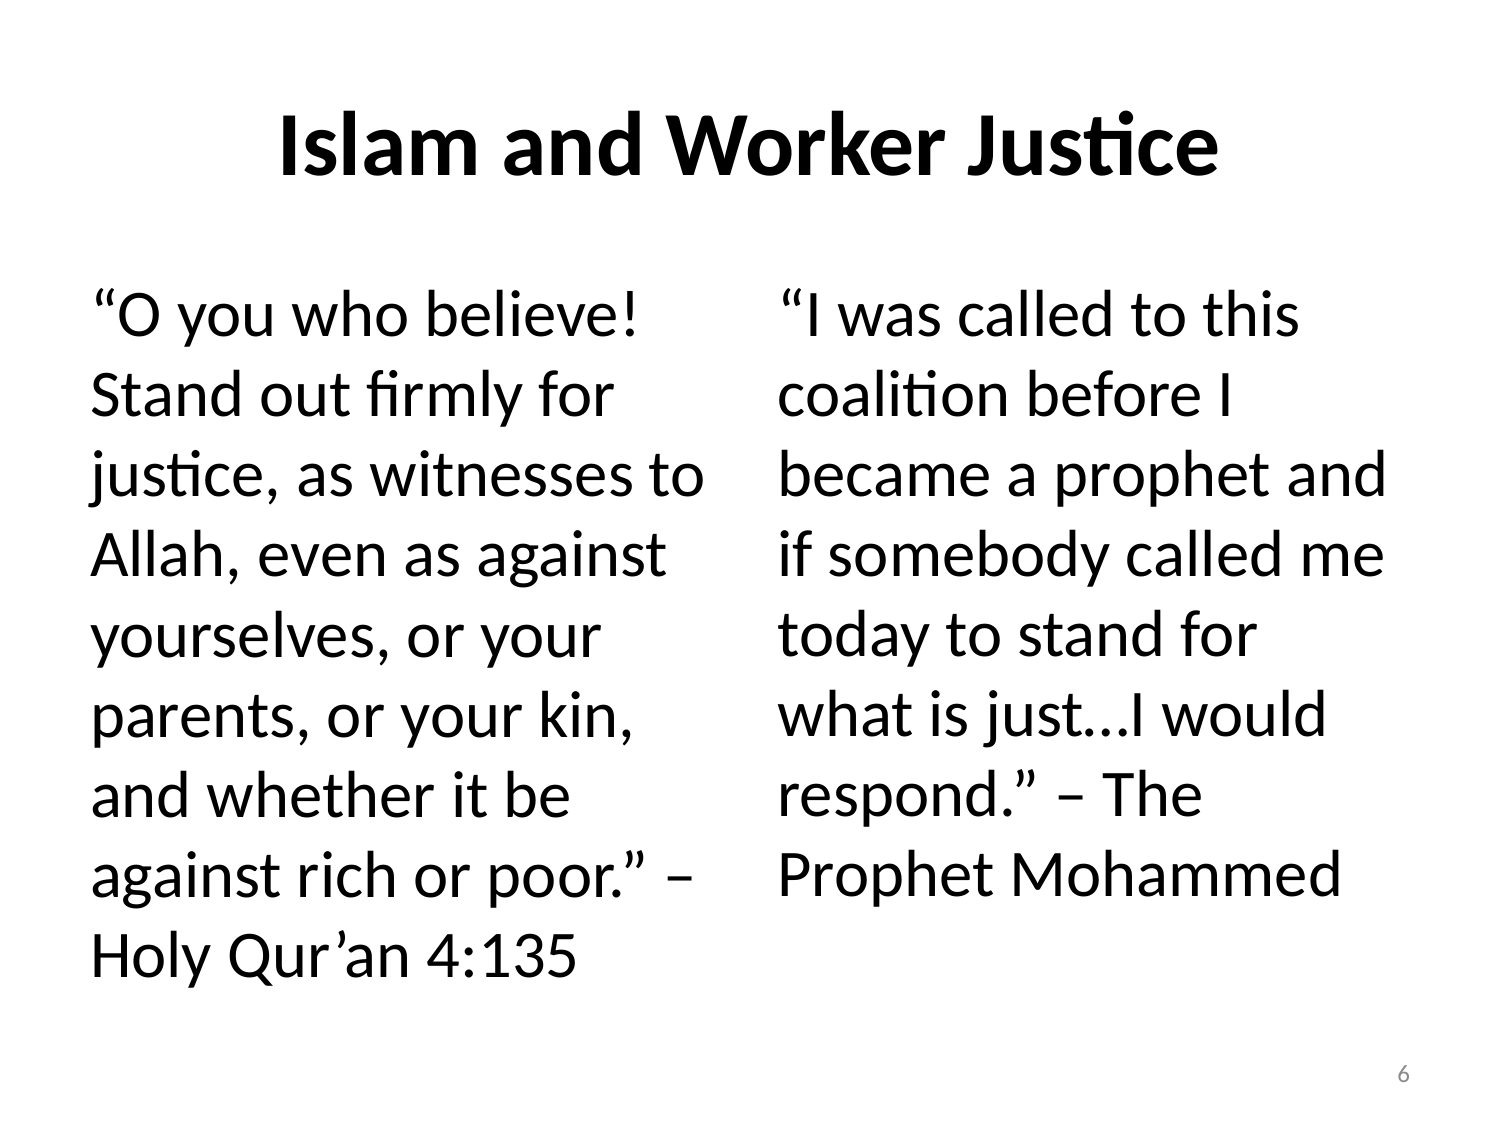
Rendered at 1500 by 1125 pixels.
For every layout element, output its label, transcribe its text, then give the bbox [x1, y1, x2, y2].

title Islam and Worker Justice [75, 45, 1425, 233]
slide_number 6 [1074, 1042, 1425, 1103]
list “I was called to this coalition before I became a prophet and if somebody called me today to stand for what is just…I would respond.” – The Prophet Mohammed [762, 262, 1425, 1005]
list “O you who believe! Stand out firmly for justice, as witnesses to Allah, even as against yourselves, or your parents, or your kin, and whether it be against rich or poor.” – Holy Qur’an 4:135 [75, 262, 738, 1005]
